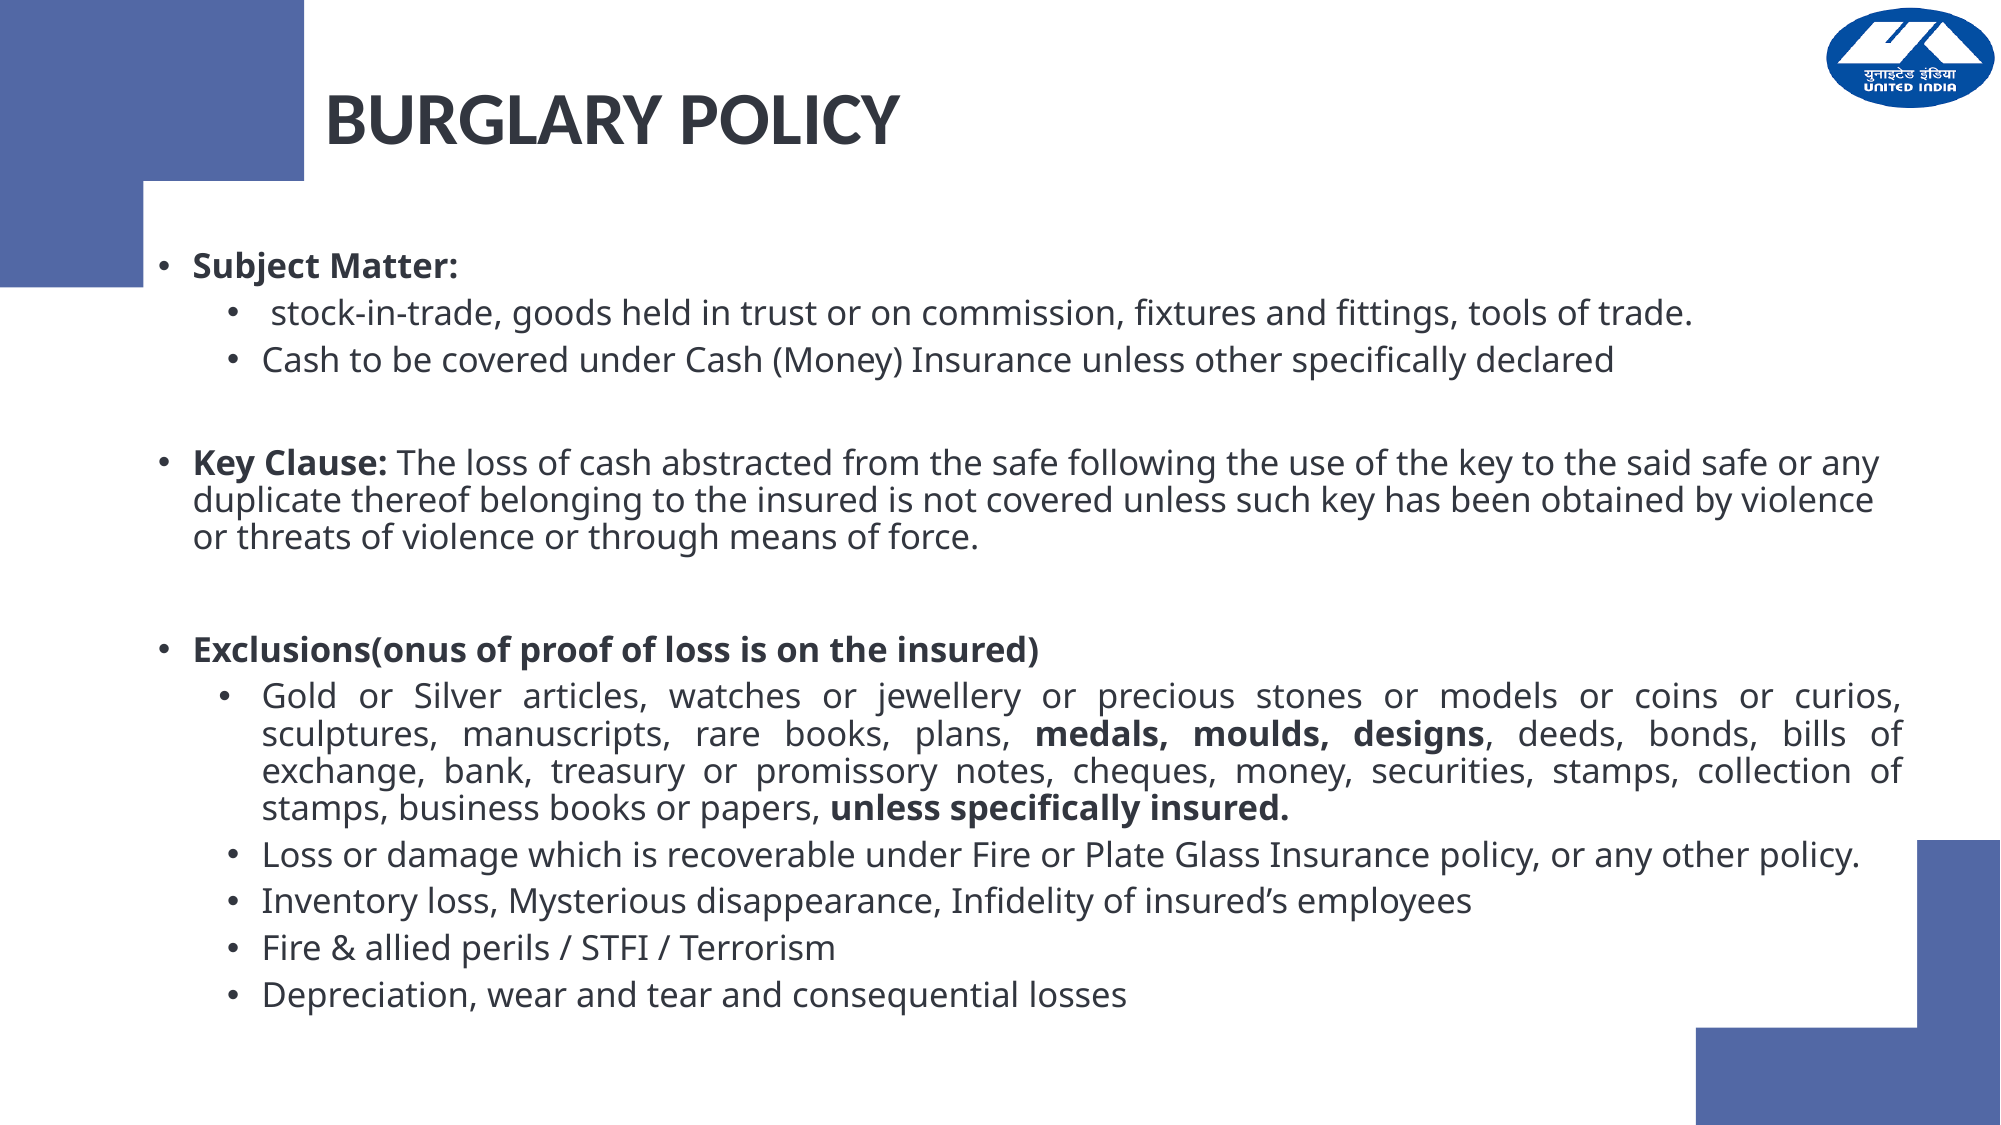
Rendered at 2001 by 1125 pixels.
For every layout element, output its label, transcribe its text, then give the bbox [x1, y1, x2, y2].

text_box BURGLARY POLICY [310, 72, 1545, 181]
text_box Subject Matter: stock-in-trade, goods held in trust or on commission, fixtures and fittings, tools of trade. Cash to be covered under Cash (Money) Insurance unless other specifically declared Key Clause: The loss of cash abstracted from the safe following the use of the key to the said safe or any duplicate thereof belonging to the insured is not covered unless such key has been obtained by violence or threats of violence or through means of force. Exclusions(onus of proof of loss is on the insured) Gold or Silver articles, watches or jewellery or precious stones or models or coins or curios, sculptures, manuscripts, rare books, plans, medals, moulds, designs, deeds, bonds, bills of exchange, bank, treasury or promissory notes, cheques, money, securities, stamps, collection of stamps, business books or papers, unless specifically insured. Loss or damage which is recoverable under Fire or Plate Glass Insurance policy, or any other policy. Inventory loss, Mysterious disappearance, Infidelity of insured’s employees Fire & allied perils / STFI / Terrorism Depreciation, wear and tear and consequential losses [143, 181, 1918, 1028]
picture [1820, 3, 2000, 111]
